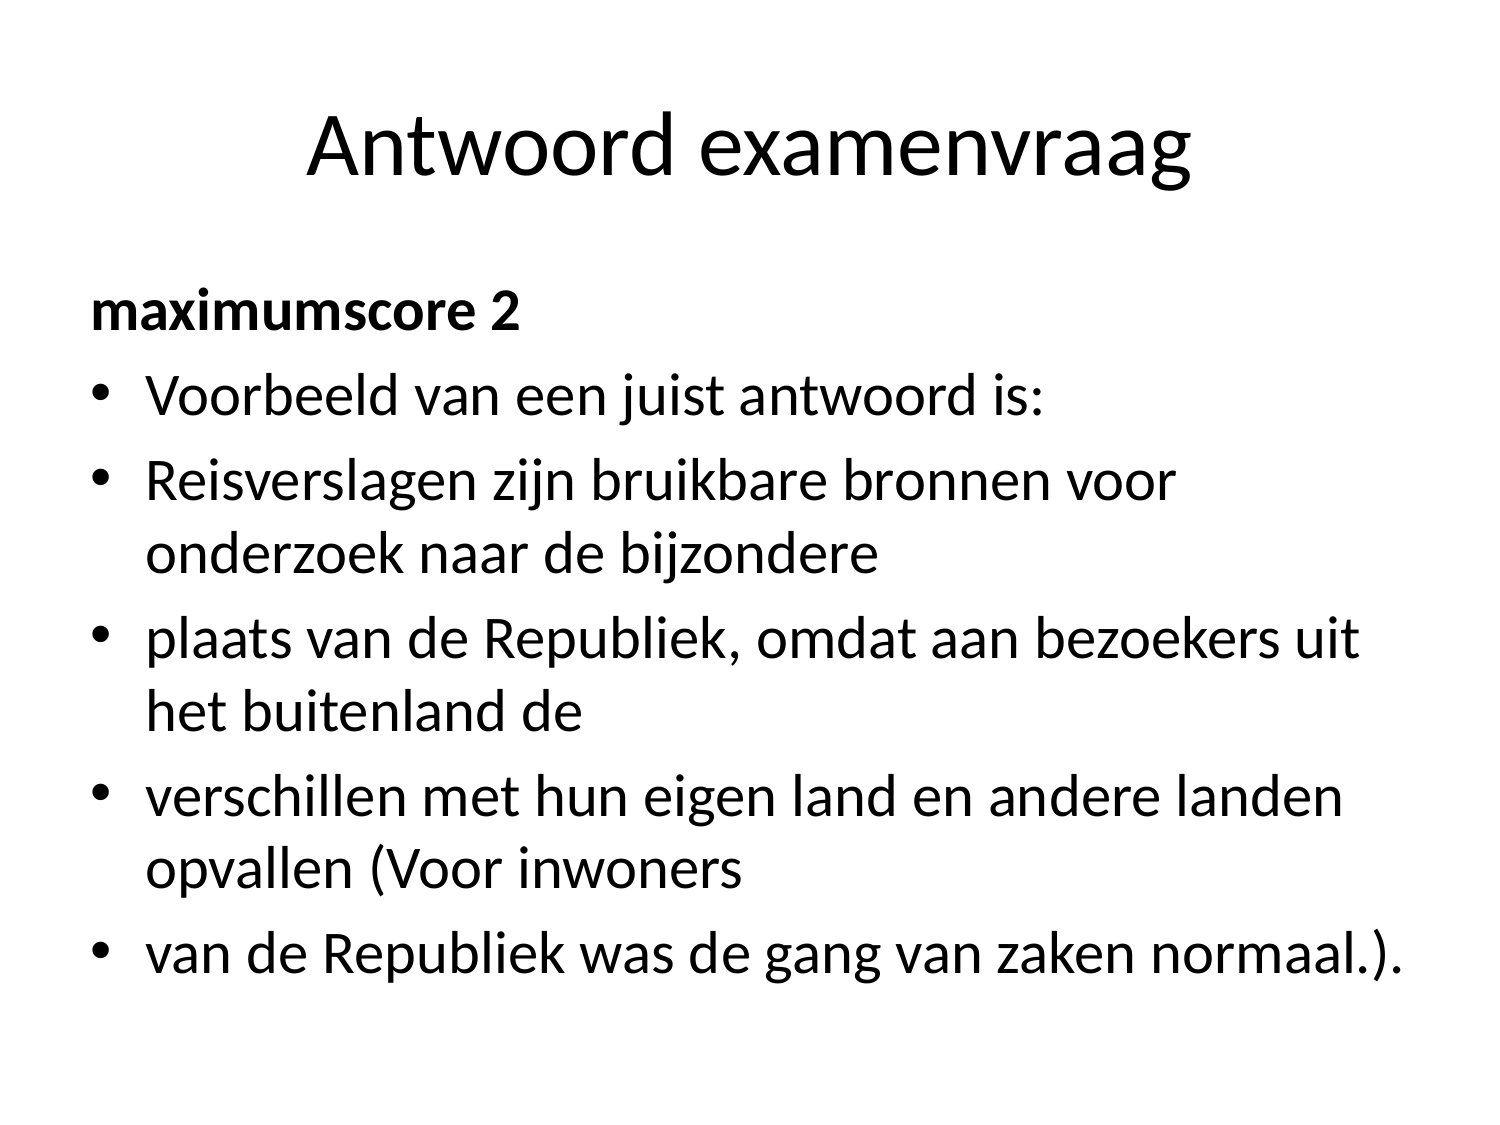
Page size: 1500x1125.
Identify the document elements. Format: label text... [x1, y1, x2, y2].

title Antwoord examenvraag [75, 45, 1425, 233]
list maximumscore 2 Voorbeeld van een juist antwoord is: Reisverslagen zijn bruikbare bronnen voor onderzoek naar de bijzondere plaats van de Republiek, omdat aan bezoekers uit het buitenland de verschillen met hun eigen land en andere landen opvallen (Voor inwoners van de Republiek was de gang van zaken normaal.). [75, 262, 1425, 1005]
